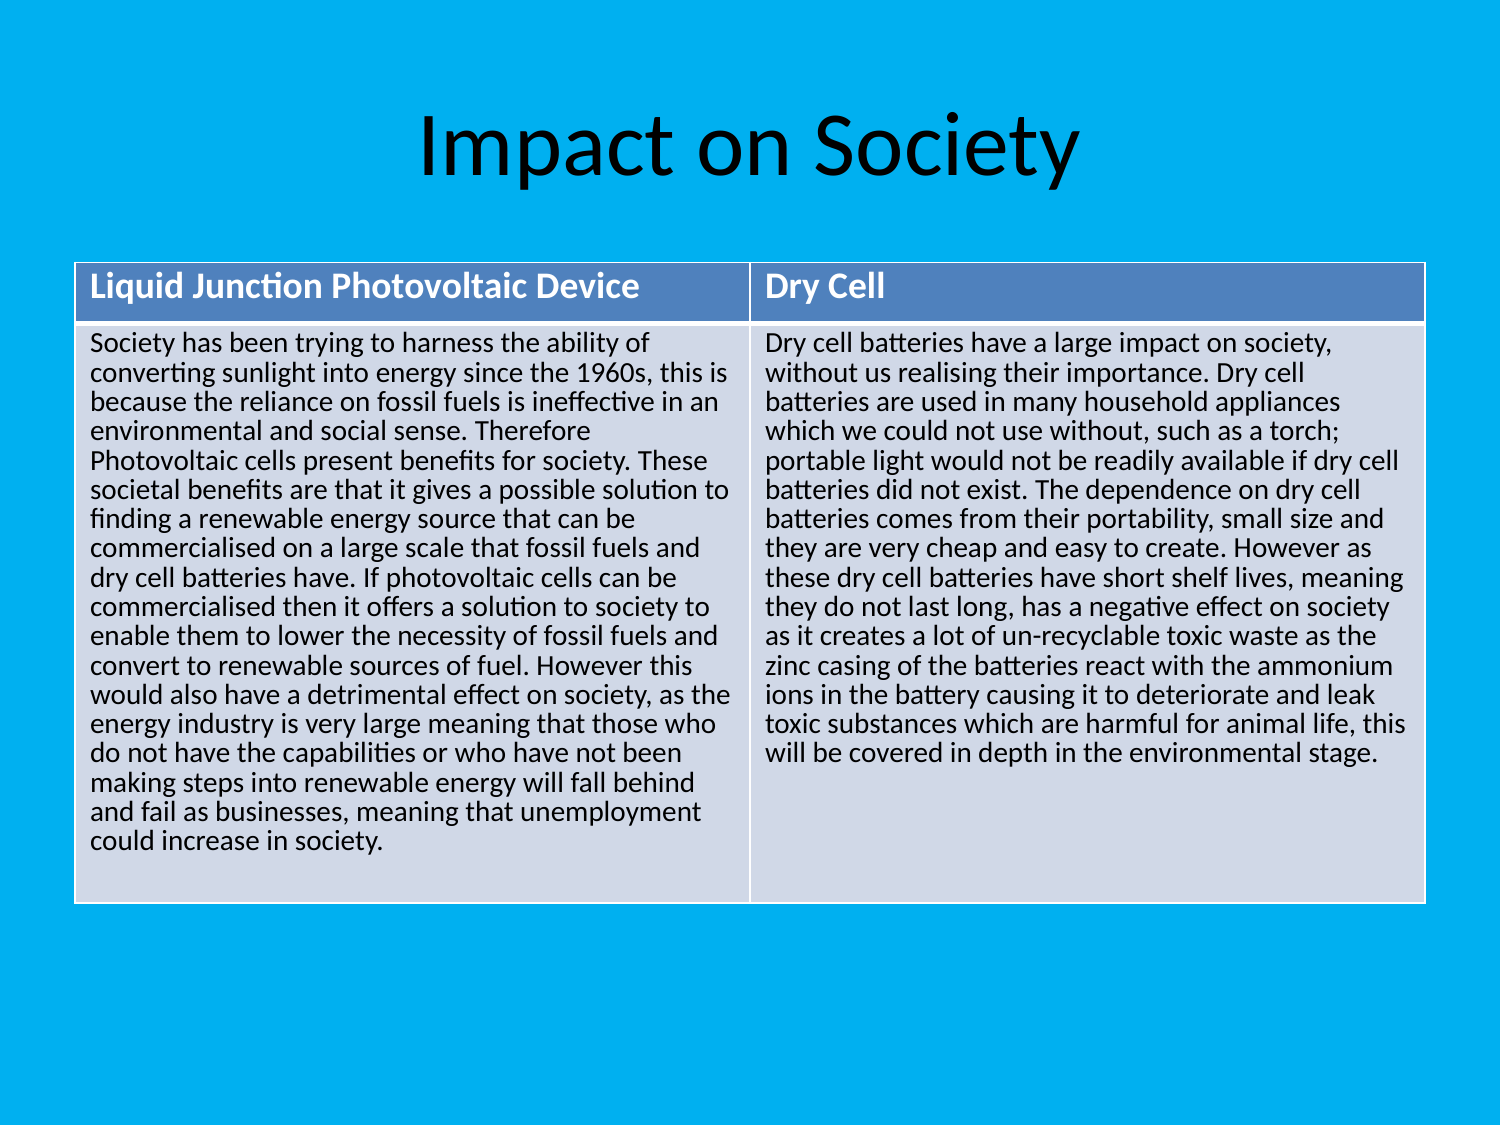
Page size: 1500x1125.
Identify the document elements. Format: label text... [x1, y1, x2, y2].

table_cell Society has been trying to harness the ability of converting sunlight into energy since the 1960s, this is because the reliance on fossil fuels is ineffective in an environmental and social sense. Therefore Photovoltaic cells present benefits for society. These societal benefits are that it gives a possible solution to finding a renewable energy source that can be commercialised on a large scale that fossil fuels and dry cell batteries have. If photovoltaic cells can be commercialised then it offers a solution to society to enable them to lower the necessity of fossil fuels and convert to renewable sources of fuel. However this would also have a detrimental effect on society, as the energy industry is very large meaning that those who do not have the capabilities or who have not been making steps into renewable energy will fall behind and fail as businesses, meaning that unemployment could increase in society. [76, 326, 749, 902]
title Impact on Society [75, 45, 1425, 233]
table_cell Dry cell batteries have a large impact on society, without us realising their importance. Dry cell batteries are used in many household appliances which we could not use without, such as a torch; portable light would not be readily available if dry cell batteries did not exist. The dependence on dry cell batteries comes from their portability, small size and they are very cheap and easy to create. However as these dry cell batteries have short shelf lives, meaning they do not last long, has a negative effect on society as it creates a lot of un-recyclable toxic waste as the zinc casing of the batteries react with the ammonium ions in the battery causing it to deteriorate and leak toxic substances which are harmful for animal life, this will be covered in depth in the environmental stage. [751, 326, 1424, 902]
table_header Liquid Junction Photovoltaic Device [76, 263, 749, 321]
table_header Dry Cell [751, 263, 1424, 321]
